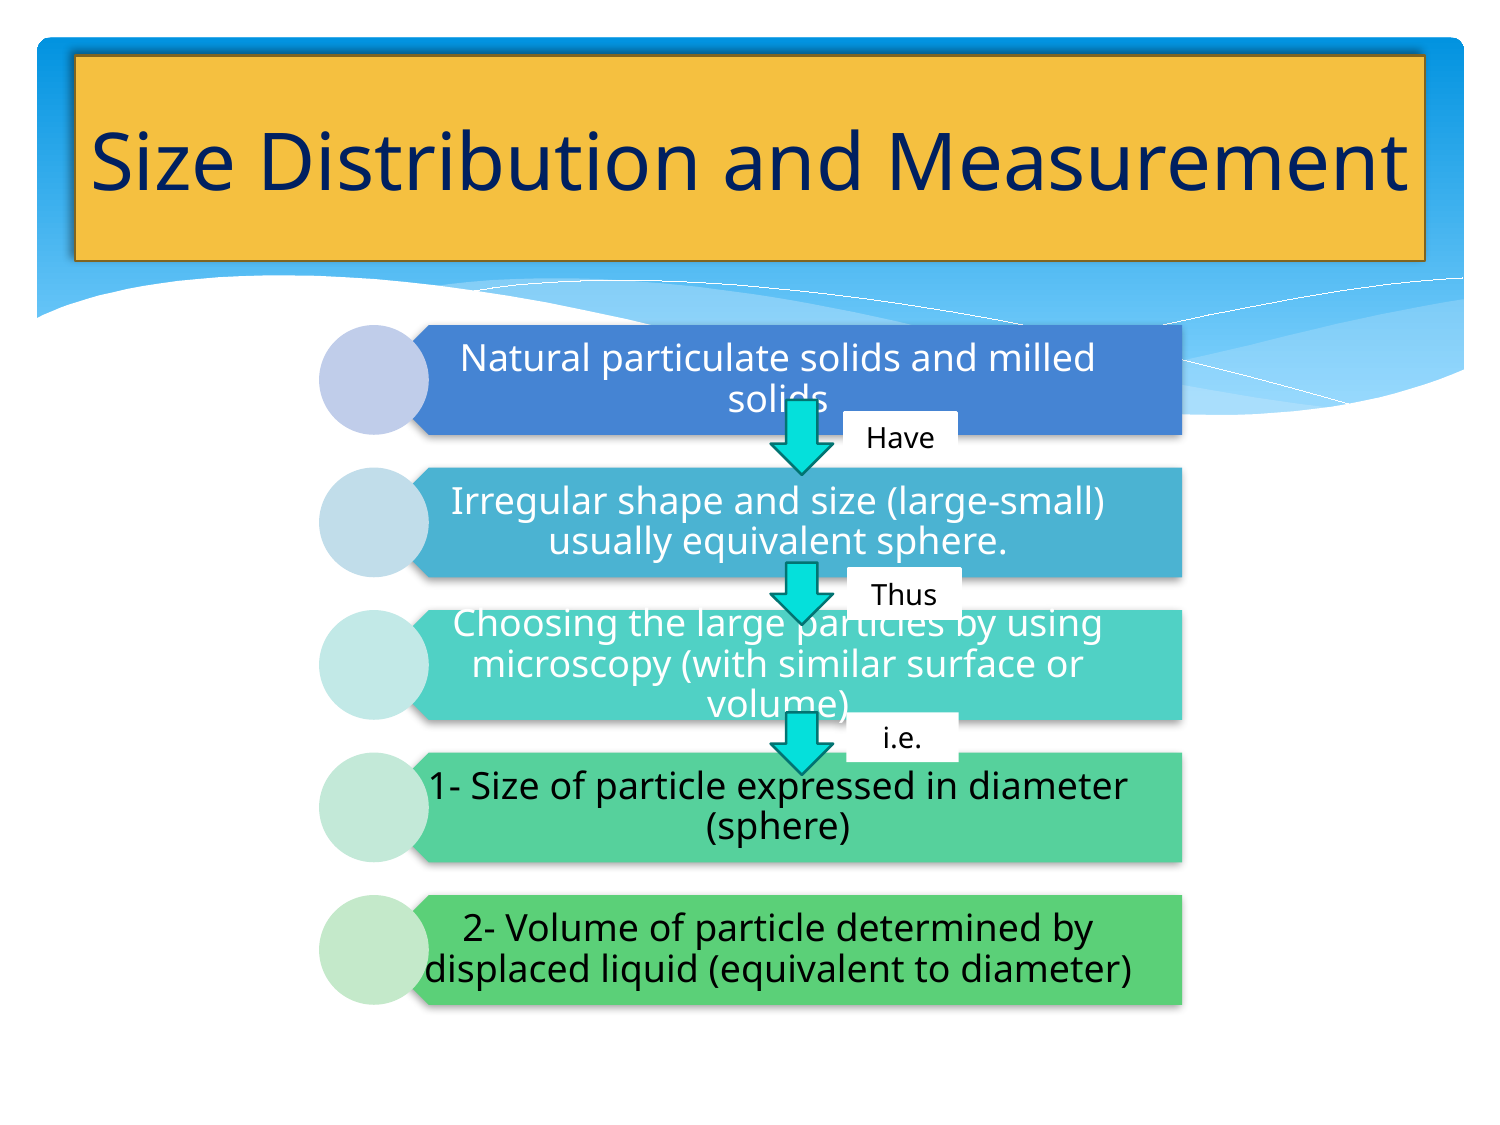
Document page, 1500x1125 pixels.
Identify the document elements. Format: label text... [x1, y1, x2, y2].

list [142, 324, 1359, 1006]
title Size Distribution and Measurement [74, 54, 1426, 262]
